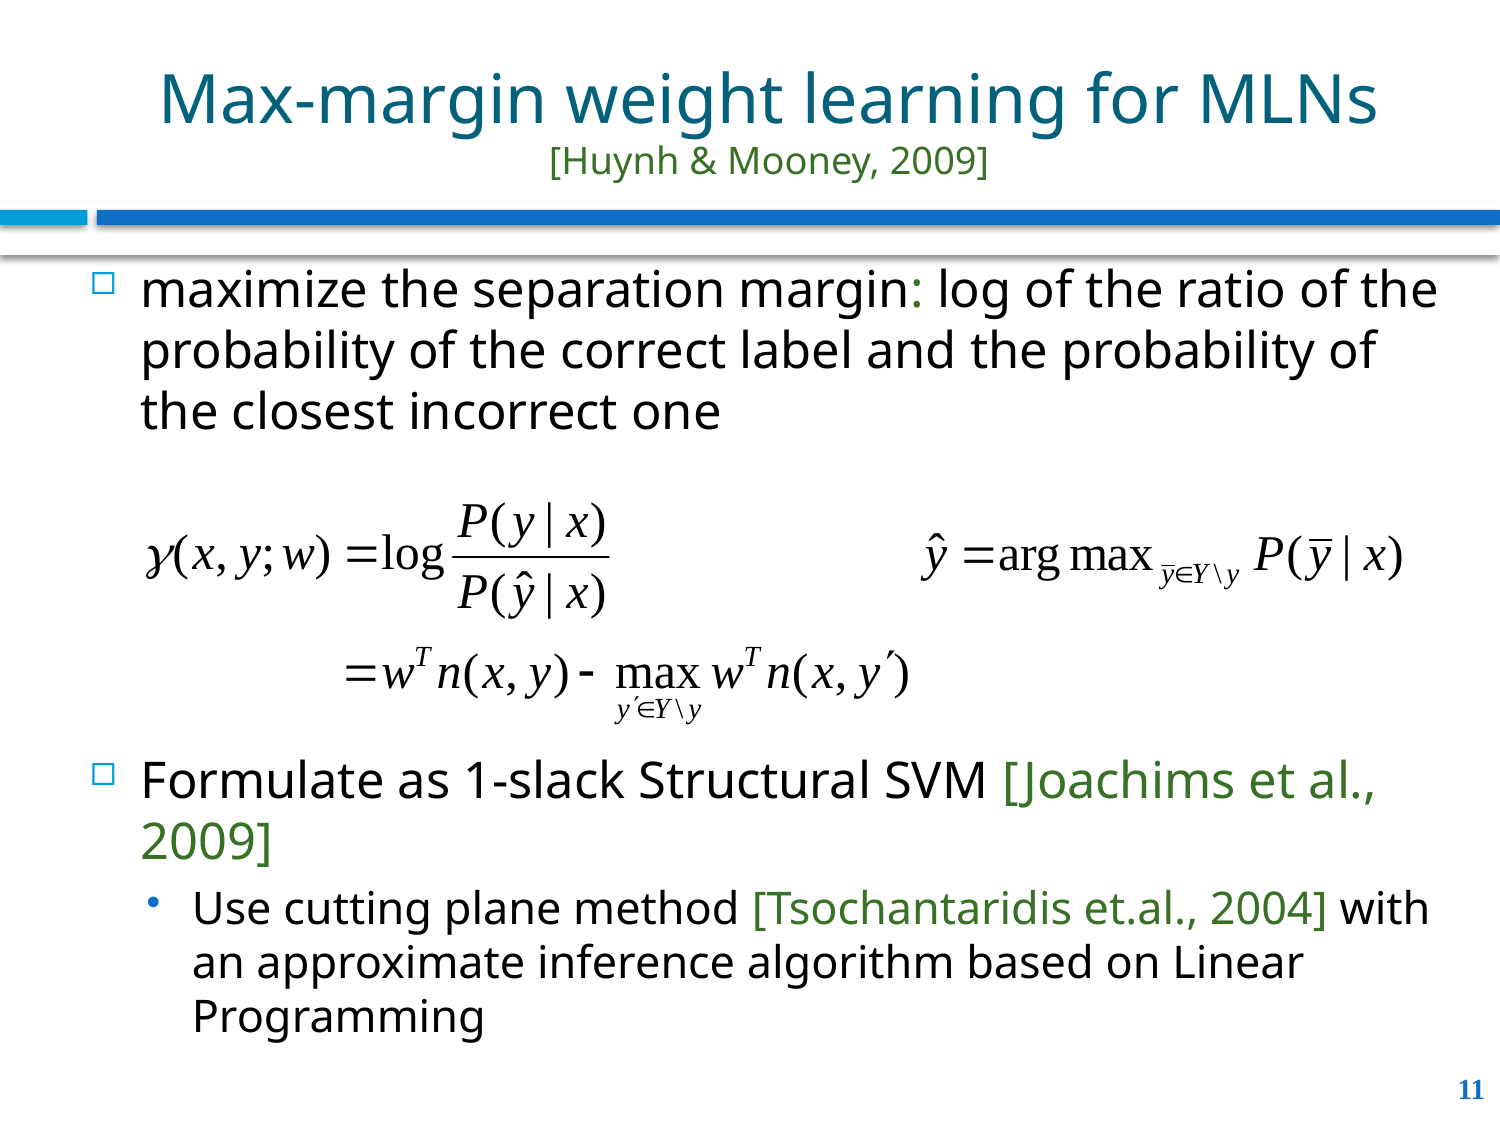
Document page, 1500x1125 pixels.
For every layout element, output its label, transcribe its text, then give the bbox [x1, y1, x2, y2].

slide_number 11 [1425, 1050, 1500, 1125]
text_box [921, 520, 1413, 601]
title Max-margin weight learning for MLNs [Huynh & Mooney, 2009] [100, 37, 1438, 200]
list maximize the separation margin: log of the ratio of the probability of the correct label and the probability of the closest incorrect one Formulate as 1-slack Structural SVM [Joachims et al., 2009] Use cutting plane method [Tsochantaridis et.al., 2004] with an approximate inference algorithm based on Linear Programming [75, 249, 1463, 1050]
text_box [137, 487, 917, 738]
